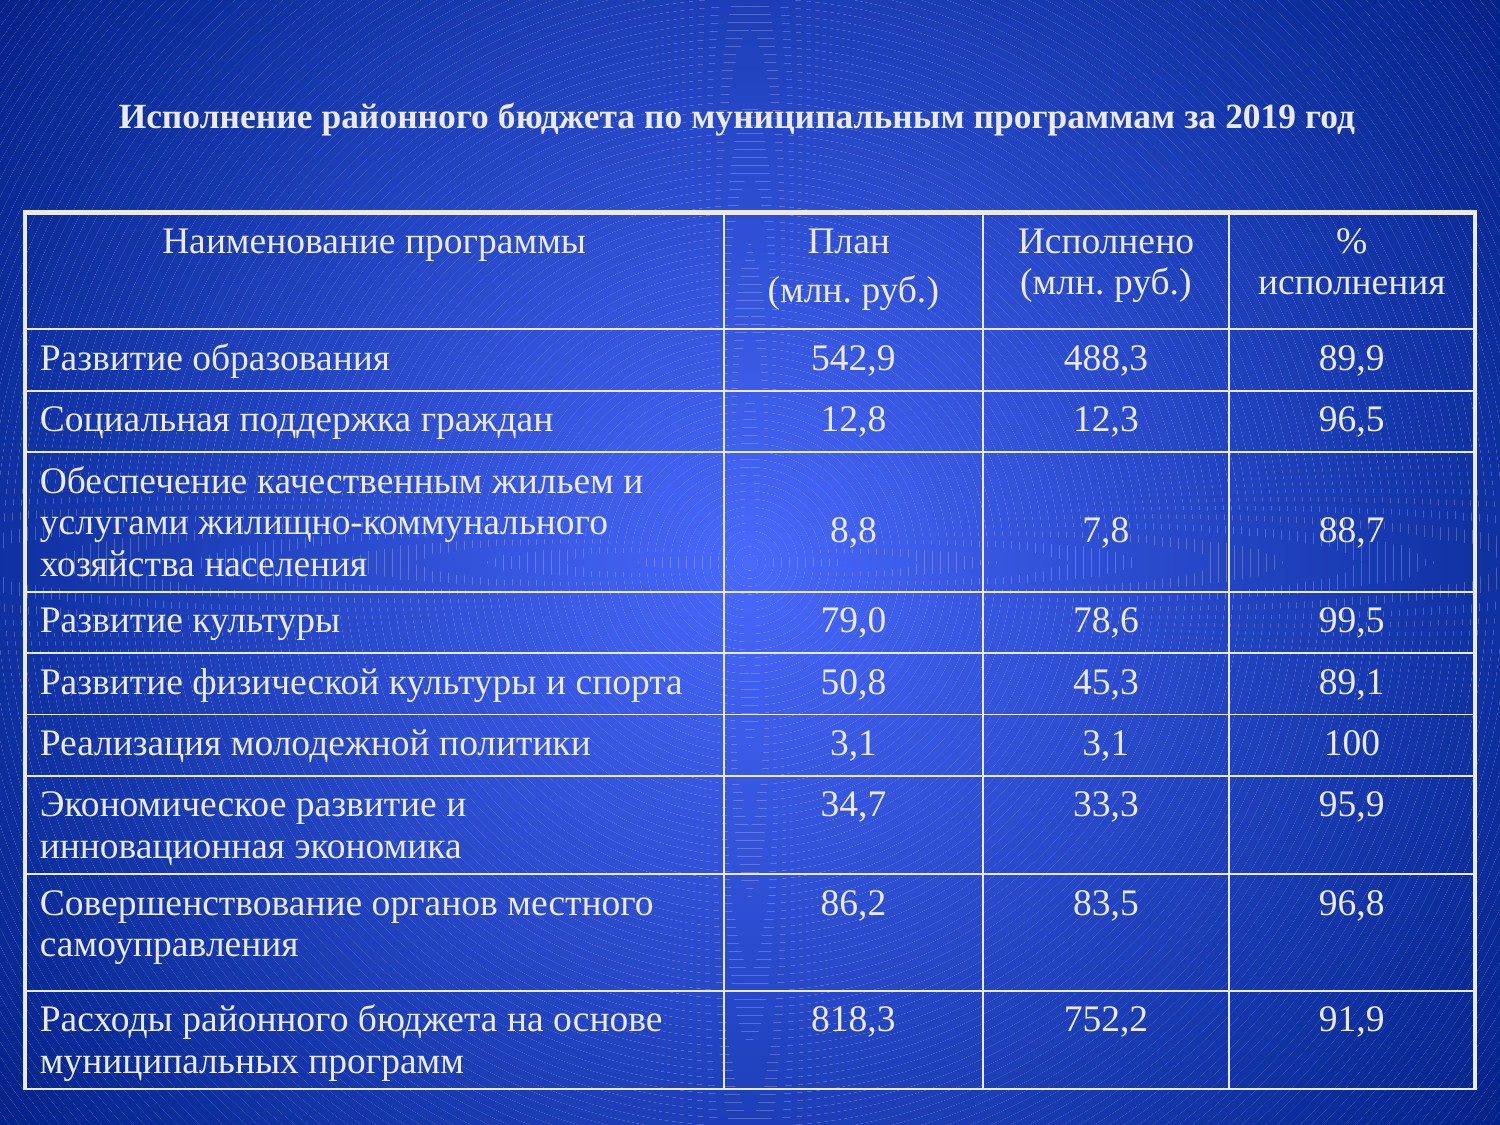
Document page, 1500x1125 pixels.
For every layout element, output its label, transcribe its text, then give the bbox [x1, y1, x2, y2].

table_header План (млн. руб.) [725, 215, 982, 328]
table_cell 78,6 [984, 593, 1228, 652]
table_header % исполнения [1230, 215, 1473, 328]
table_cell 99,5 [1230, 593, 1473, 652]
table_cell 34,7 [725, 777, 982, 873]
table_cell 12,3 [984, 392, 1228, 451]
table_cell Экономическое развитие и инновационная экономика [27, 777, 723, 873]
table_cell 45,3 [984, 654, 1228, 714]
table_cell Развитие образования [27, 330, 723, 390]
table_cell Расходы районного бюджета на основе муниципальных программ [27, 992, 723, 1088]
table_cell 752,2 [984, 992, 1228, 1088]
table_cell 3,1 [984, 715, 1228, 775]
table_cell 79,0 [725, 593, 982, 652]
table_cell Развитие физической культуры и спорта [27, 654, 723, 714]
table_cell 12,8 [725, 392, 982, 451]
table_cell 91,9 [1230, 992, 1473, 1088]
table_cell 89,1 [1230, 654, 1473, 714]
table_cell 100 [1230, 715, 1473, 775]
table_cell 83,5 [984, 875, 1228, 990]
table_cell 88,7 [1230, 453, 1473, 591]
table_cell 818,3 [725, 992, 982, 1088]
table_cell Социальная поддержка граждан [27, 392, 723, 451]
table_cell 96,5 [1230, 392, 1473, 451]
table_cell 95,9 [1230, 777, 1473, 873]
table_cell Совершенствование органов местного самоуправления [27, 875, 723, 990]
table_cell 33,3 [984, 777, 1228, 873]
table_cell 488,3 [984, 330, 1228, 390]
table_header Наименование программы [27, 215, 723, 328]
table_cell 542,9 [725, 330, 982, 390]
table_cell 8,8 [725, 453, 982, 591]
table_cell 3,1 [725, 715, 982, 775]
table_cell Реализация молодежной политики [27, 715, 723, 775]
table_cell 50,8 [725, 654, 982, 714]
title Исполнение районного бюджета по муниципальным программам за 2019 год [75, 45, 1400, 188]
table_header Исполнено (млн. руб.) [984, 215, 1228, 328]
table_cell 86,2 [725, 875, 982, 990]
table_cell Обеспечение качественным жильем и услугами жилищно-коммунального хозяйства населения [27, 453, 723, 591]
table_cell 7,8 [984, 453, 1228, 591]
table_cell 96,8 [1230, 875, 1473, 990]
table_cell 89,9 [1230, 330, 1473, 390]
table_cell Развитие культуры [27, 593, 723, 652]
